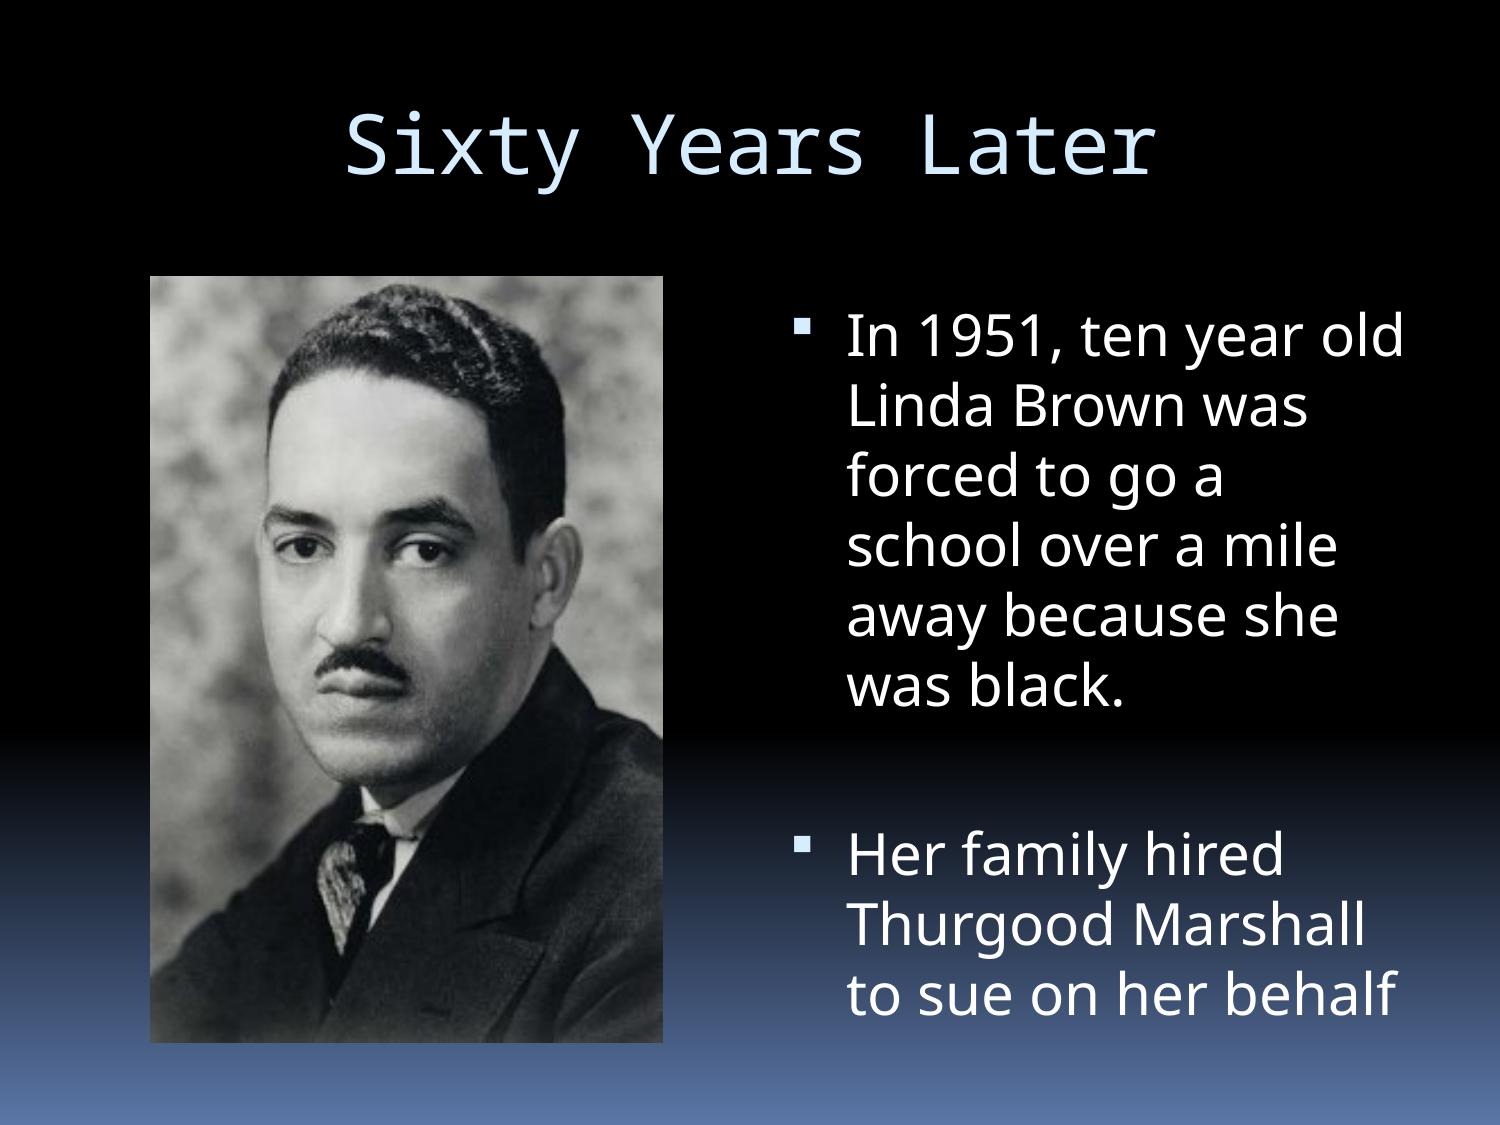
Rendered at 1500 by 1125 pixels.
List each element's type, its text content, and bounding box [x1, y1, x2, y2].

list In 1951, ten year old Linda Brown was forced to go a school over a mile away because she was black. Her family hired Thurgood Marshall to sue on her behalf [763, 290, 1427, 1033]
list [149, 276, 663, 1043]
title Sixty Years Later [75, 83, 1425, 234]
